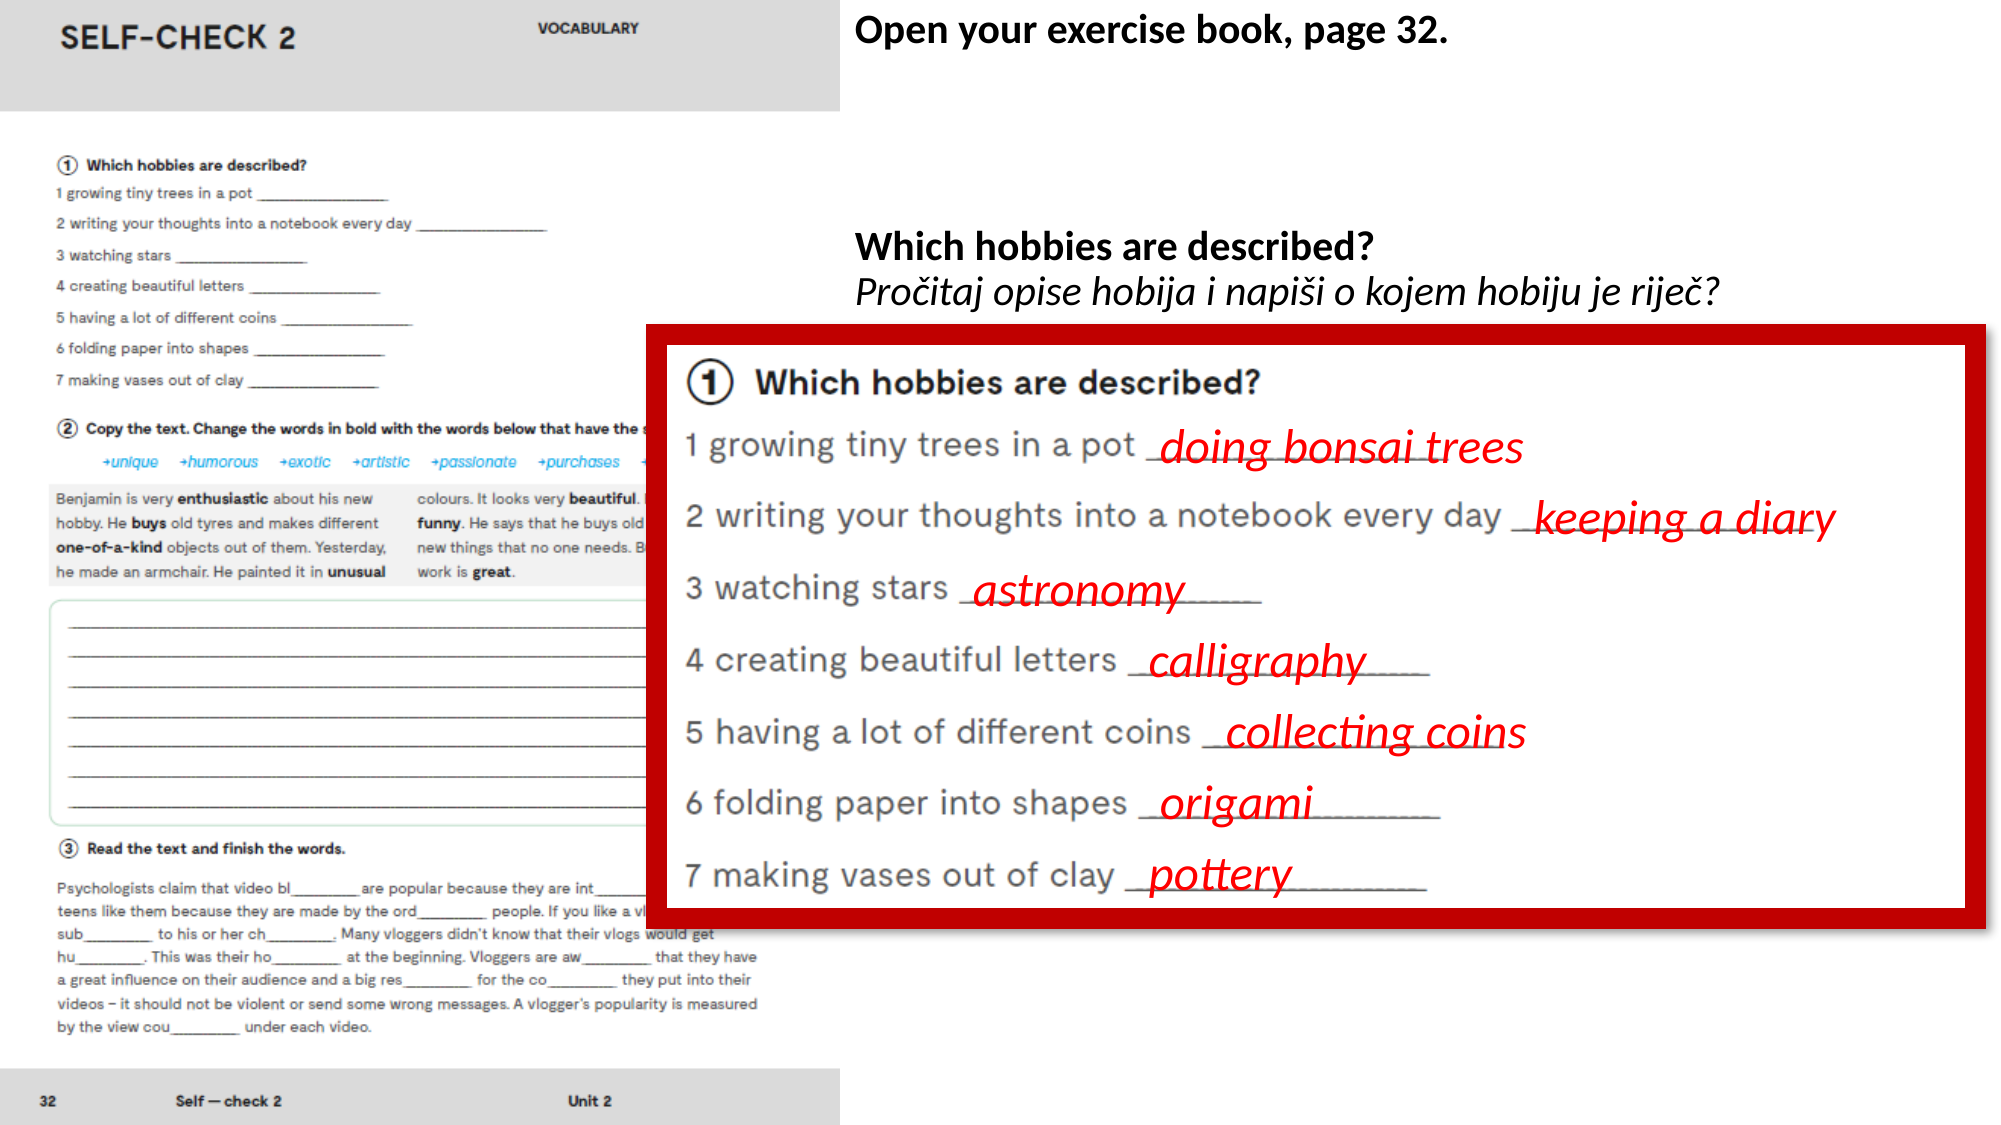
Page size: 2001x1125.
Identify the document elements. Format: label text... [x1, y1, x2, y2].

text_box doing bonsai trees keeping a diary astronomy calligraphy collecting coins origami pottery [957, 908, 1945, 1014]
picture [0, 0, 1965, 1125]
list Open your exercise book, page 32. [840, 0, 1880, 66]
text_box Which hobbies are described? Pročitaj opise hobija i napiši o kojem hobiju je riječ? [840, 217, 2000, 503]
